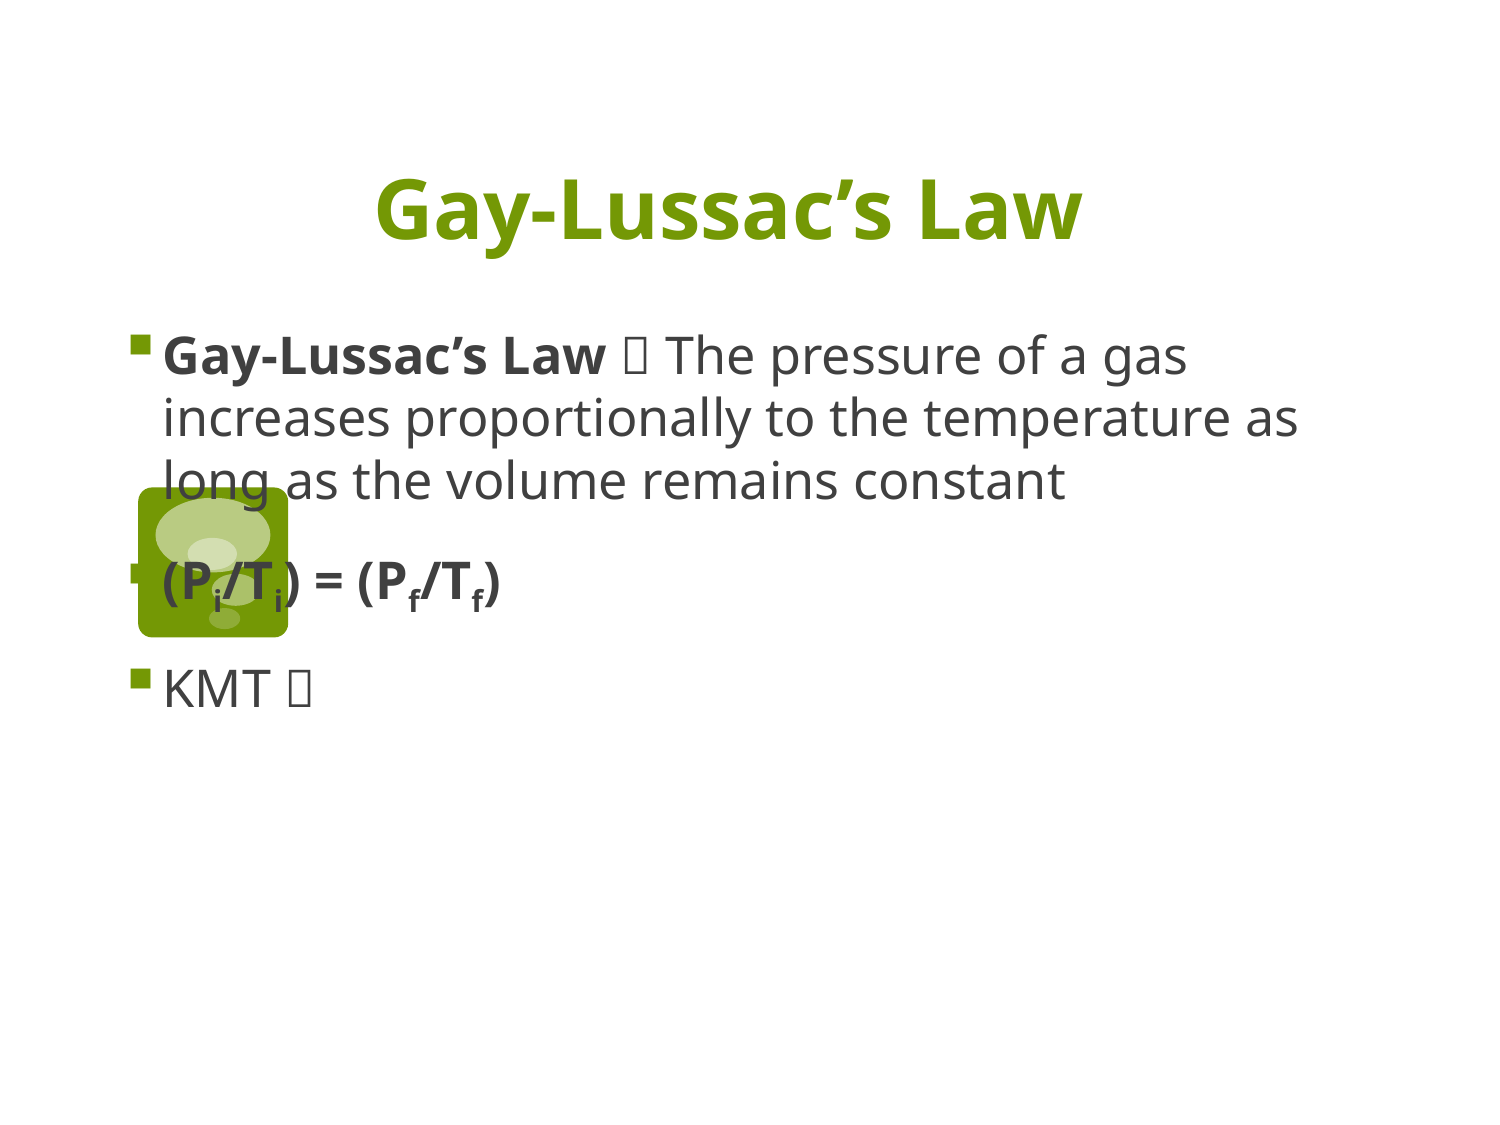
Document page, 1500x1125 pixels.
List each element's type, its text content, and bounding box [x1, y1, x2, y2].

list Gay-Lussac’s Law  The pressure of a gas increases proportionally to the temperature as long as the volume remains constant (Pi/Ti) = (Pf/Tf) KMT  [110, 314, 1374, 1040]
title Gay-Lussac’s Law [323, 76, 1135, 264]
